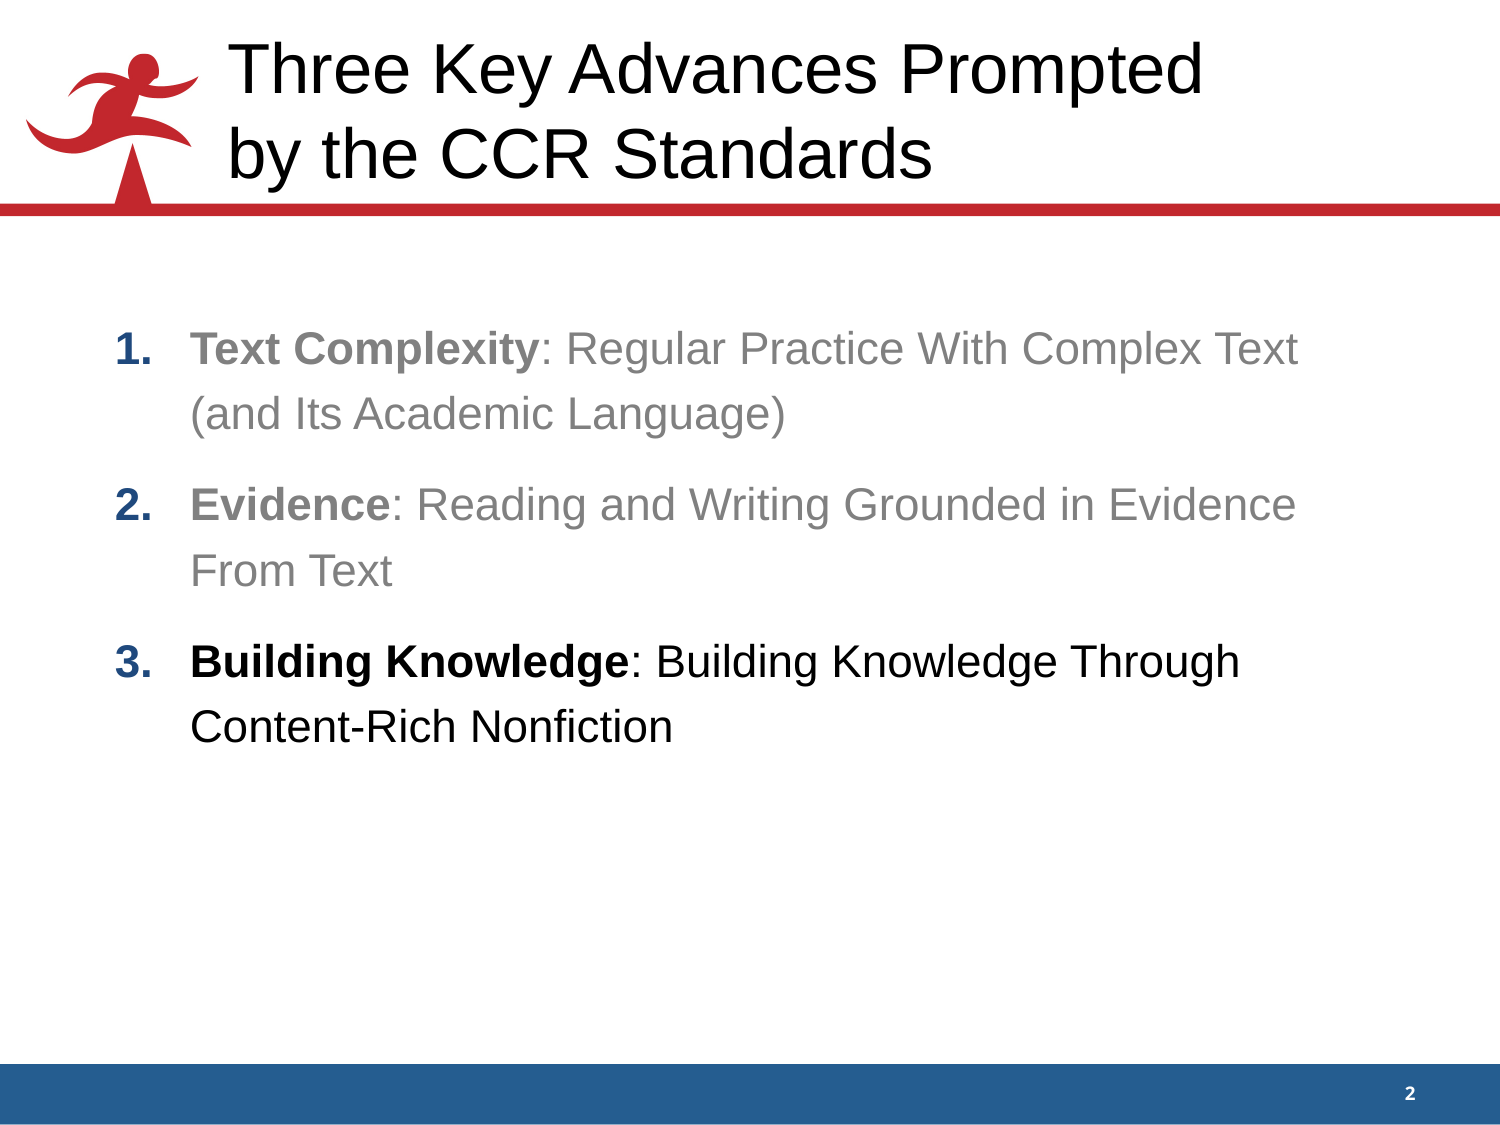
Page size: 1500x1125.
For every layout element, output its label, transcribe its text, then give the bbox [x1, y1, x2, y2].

list Text Complexity: Regular Practice With Complex Text (and Its Academic Language) Evidence: Reading and Writing Grounded in Evidence From Text Building Knowledge: Building Knowledge Through Content-Rich Nonfiction [99, 299, 1400, 949]
title Three Key Advances Prompted by the CCR Standards [212, 50, 1375, 200]
picture [0, 0, 1500, 1125]
